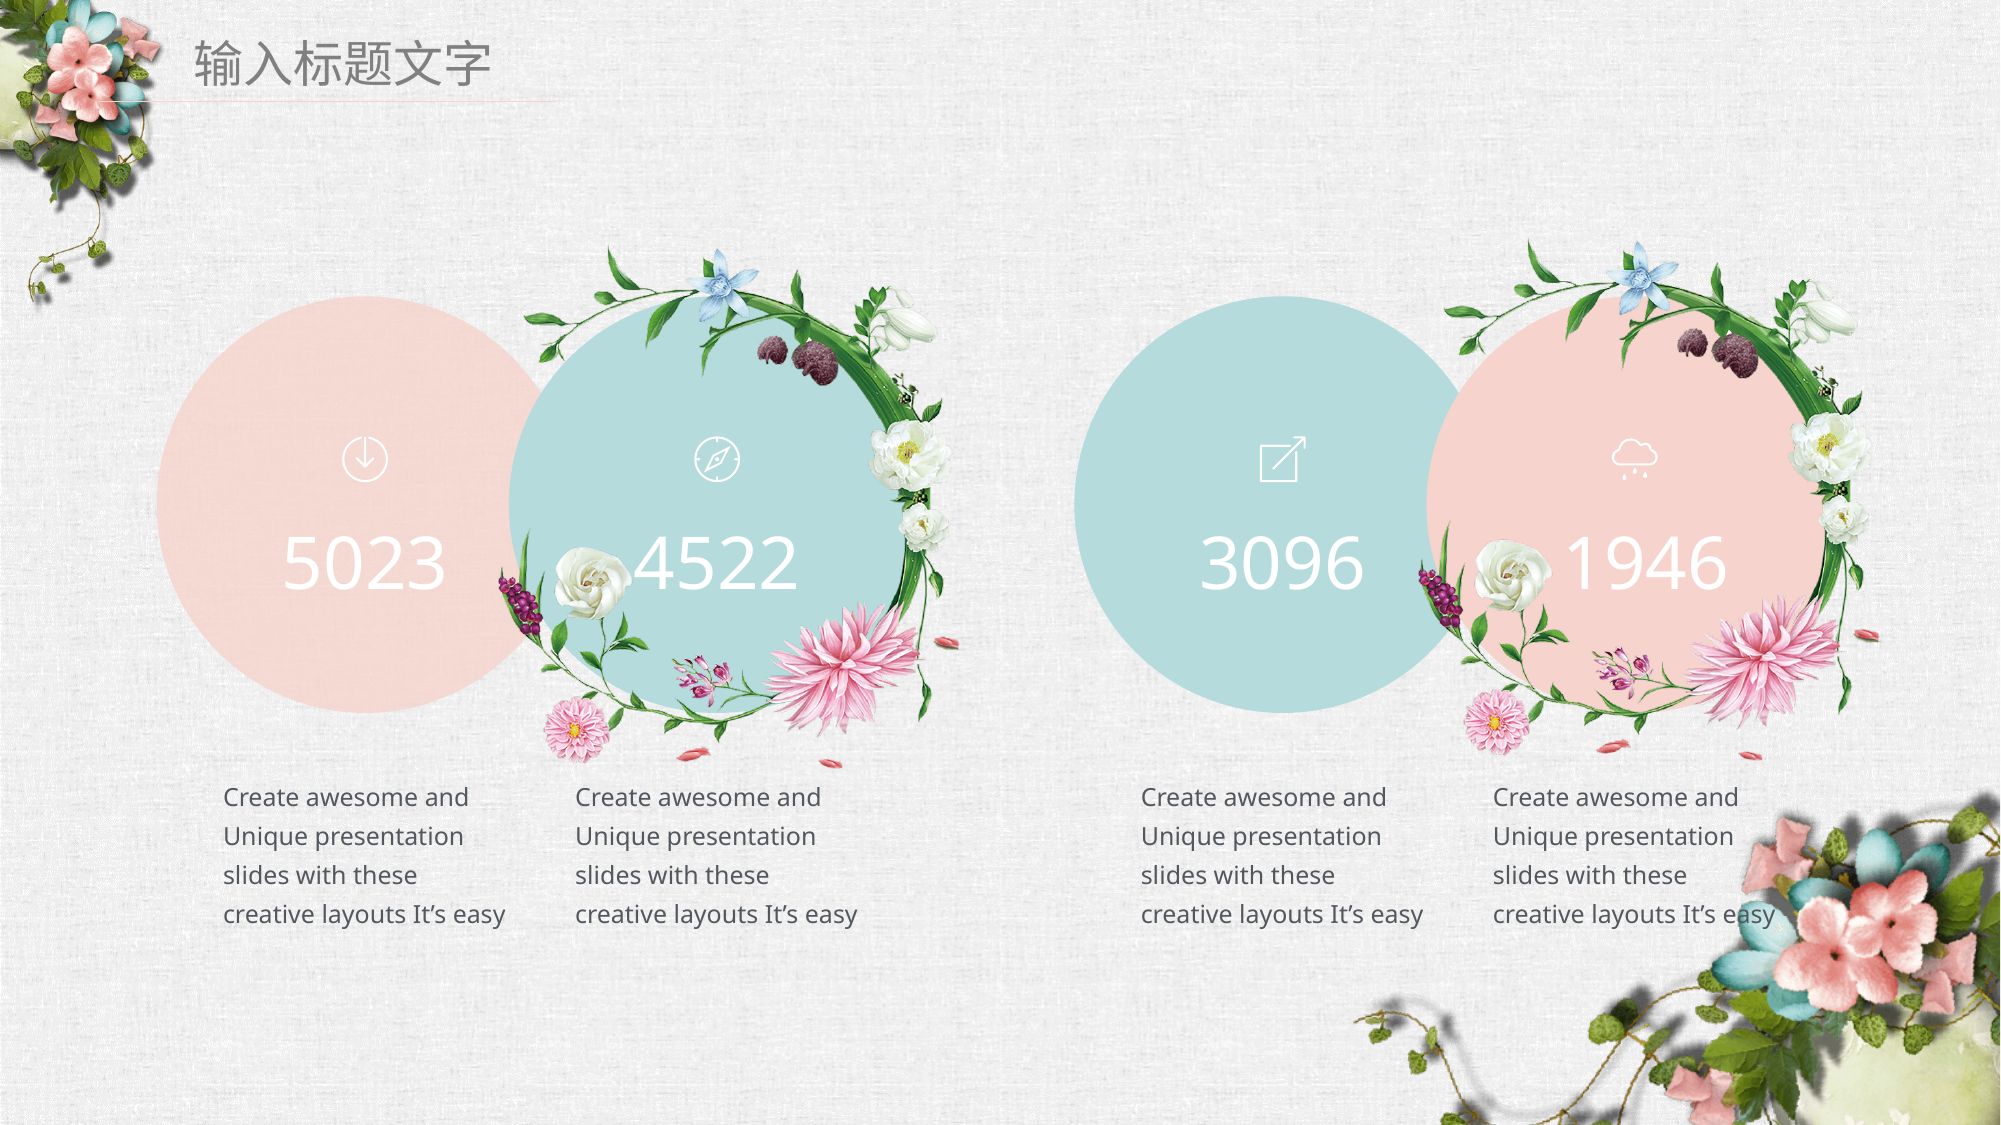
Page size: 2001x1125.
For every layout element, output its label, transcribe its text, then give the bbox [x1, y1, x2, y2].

picture [0, 0, 2001, 1125]
text_box Create awesome and Unique presentation slides with these creative layouts It’s easy [218, 768, 512, 933]
text_box Create awesome and Unique presentation slides with these creative layouts It’s easy [570, 854, 864, 933]
text_box [1074, 296, 1383, 713]
text_box 3096 [1195, 512, 1371, 609]
text_box [342, 436, 388, 483]
text_box [156, 296, 464, 713]
text_box Create awesome and Unique presentation slides with these creative layouts It’s easy [1488, 847, 1782, 933]
text_box [1259, 444, 1298, 483]
text_box 输入标题文字 [178, 25, 555, 101]
text_box [1272, 436, 1306, 470]
text_box Create awesome and Unique presentation slides with these creative layouts It’s easy [1136, 768, 1430, 933]
text_box 5023 [277, 512, 453, 609]
